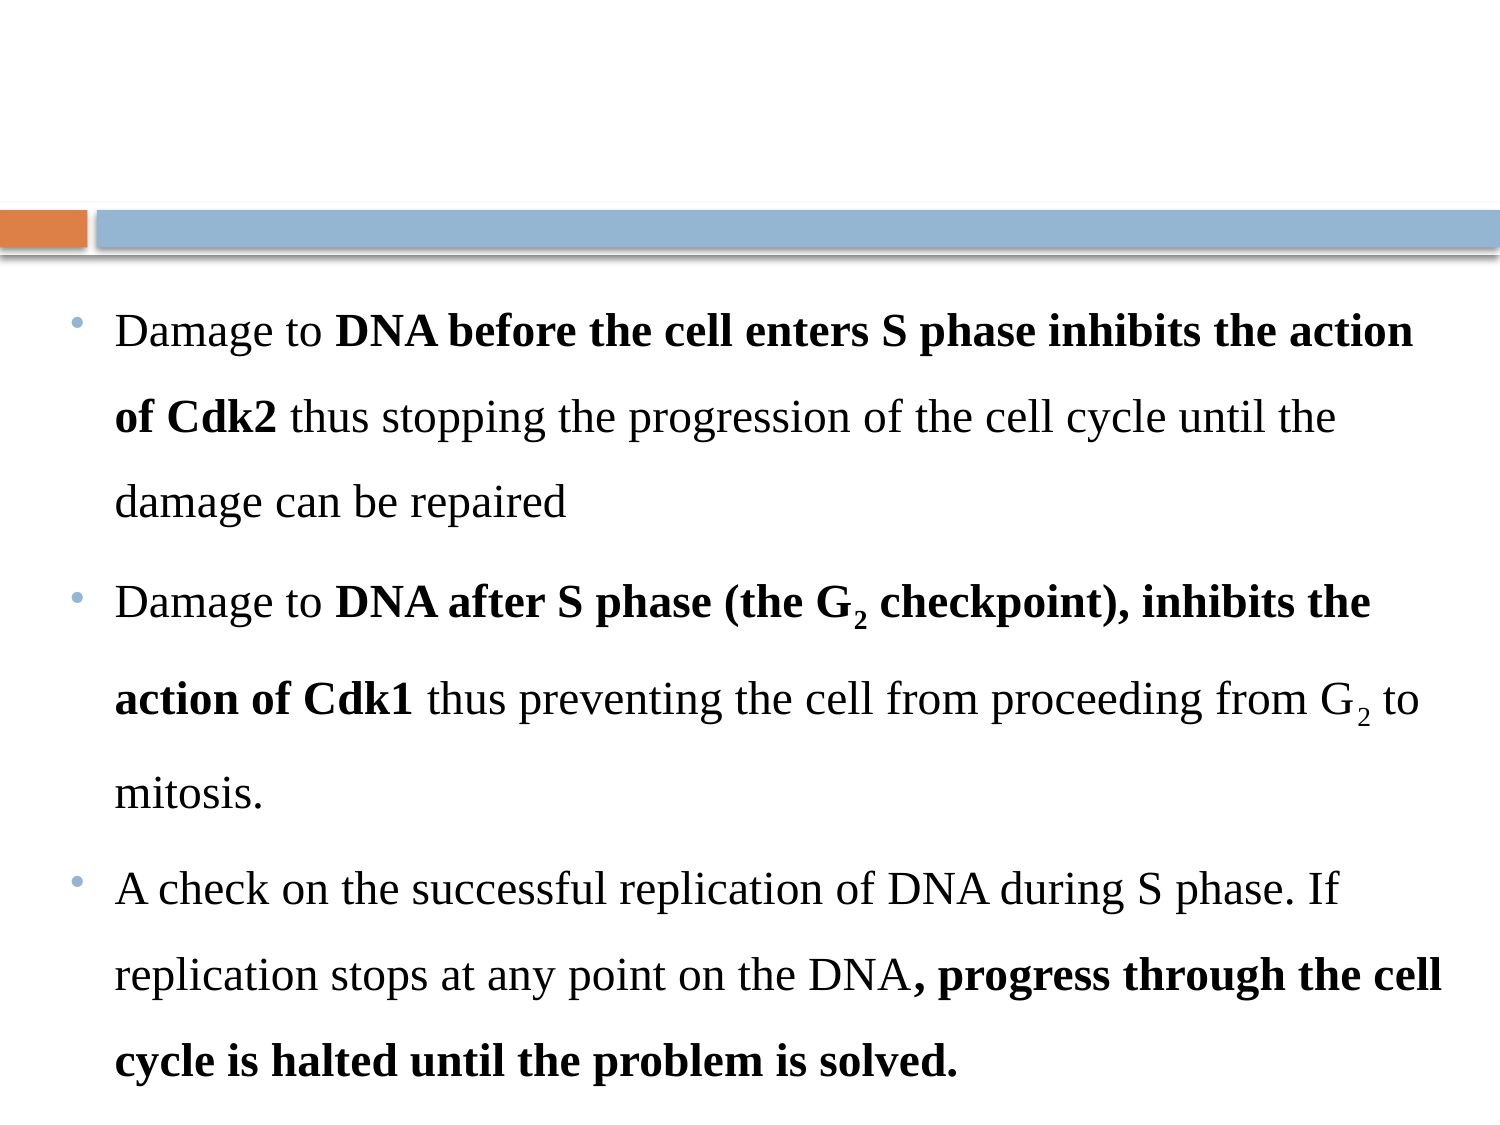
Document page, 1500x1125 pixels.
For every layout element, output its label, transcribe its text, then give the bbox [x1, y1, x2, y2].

list Damage to DNA before the cell enters S phase inhibits the action of Cdk2 thus stopping the progression of the cell cycle until the damage can be repaired Damage to DNA after S phase (the G2 checkpoint), inhibits the action of Cdk1 thus preventing the cell from proceeding from G2 to mitosis. A check on the successful replication of DNA during S phase. If replication stops at any point on the DNA, progress through the cell cycle is halted until the problem is solved. [0, 262, 1500, 1100]
